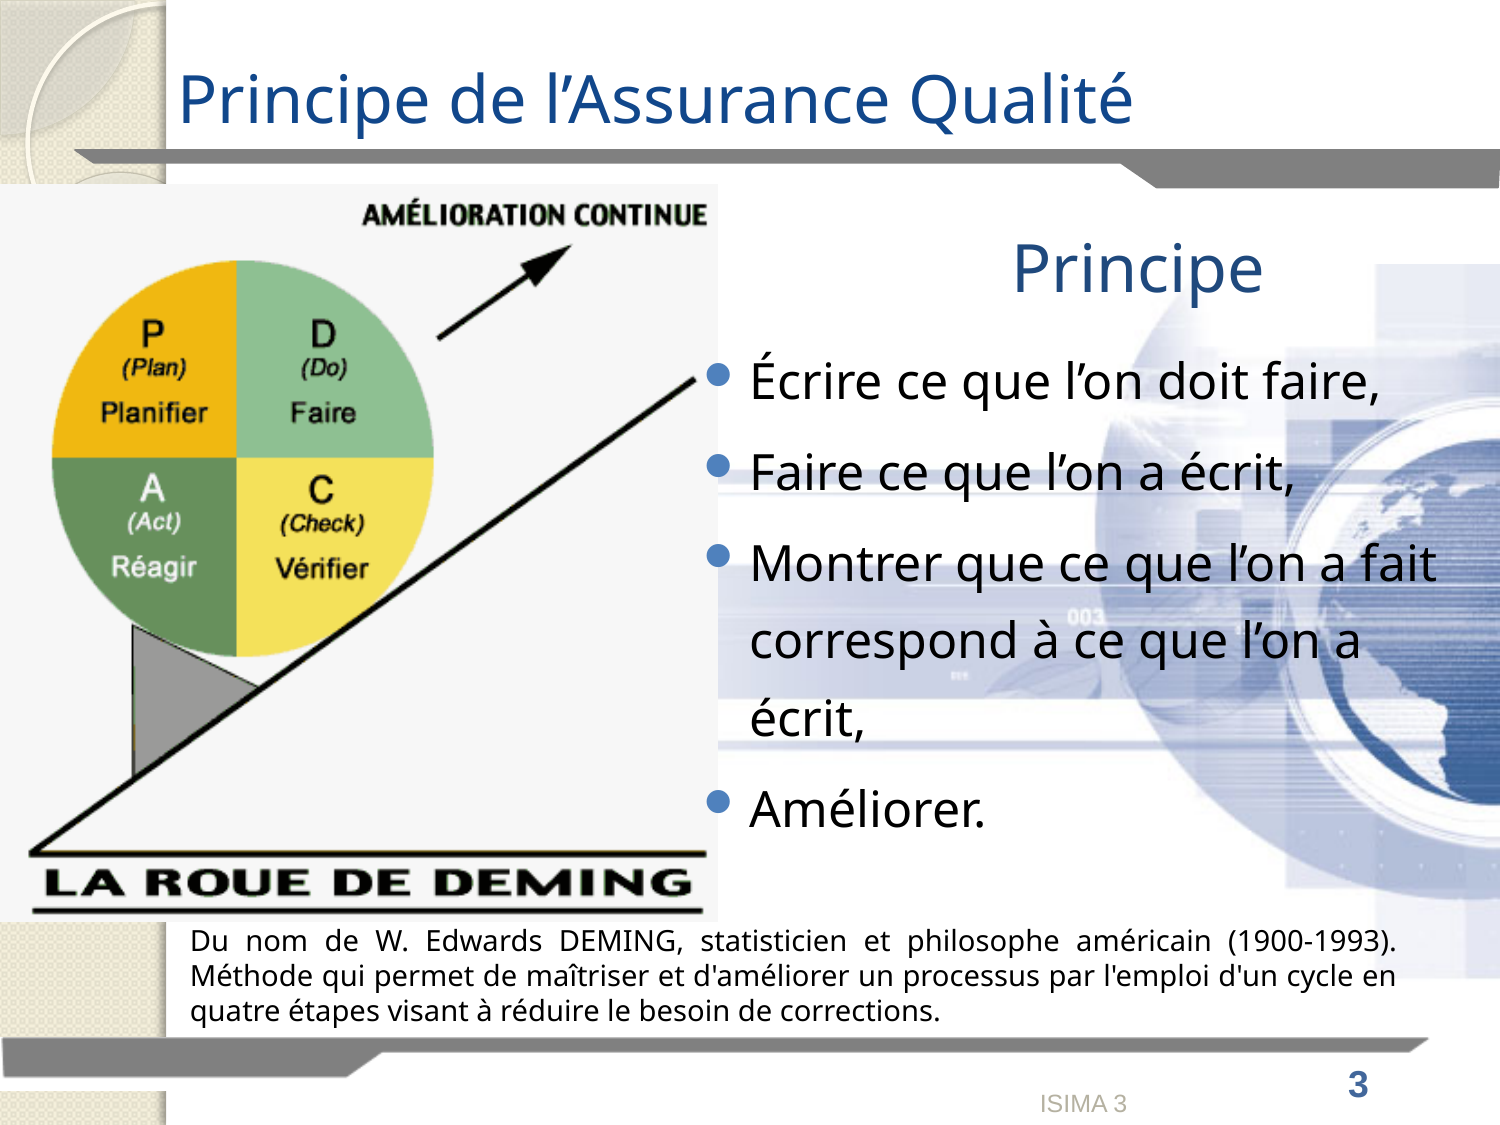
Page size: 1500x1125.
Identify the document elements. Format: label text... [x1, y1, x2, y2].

picture [0, 184, 1500, 1025]
title Principe de l’Assurance Qualité [162, 49, 1465, 145]
footer ISIMA 3 [1025, 1050, 1500, 1125]
list Écrire ce que l’on doit faire, Faire ce que l’on a écrit, Montrer que ce que l’on a fait correspond à ce que l’on a écrit, Améliorer. [725, 324, 1500, 813]
picture [0, 1037, 1433, 1091]
text_box Du nom de W. Edwards DEMING, statisticien et philosophe américain (1900-1993). Méthode qui permet de maîtriser et d'améliorer un processus par l'emploi d'un cycle en quatre étapes visant à réduire le besoin de corrections. [174, 914, 1413, 1035]
text_box Principe [996, 217, 1281, 314]
